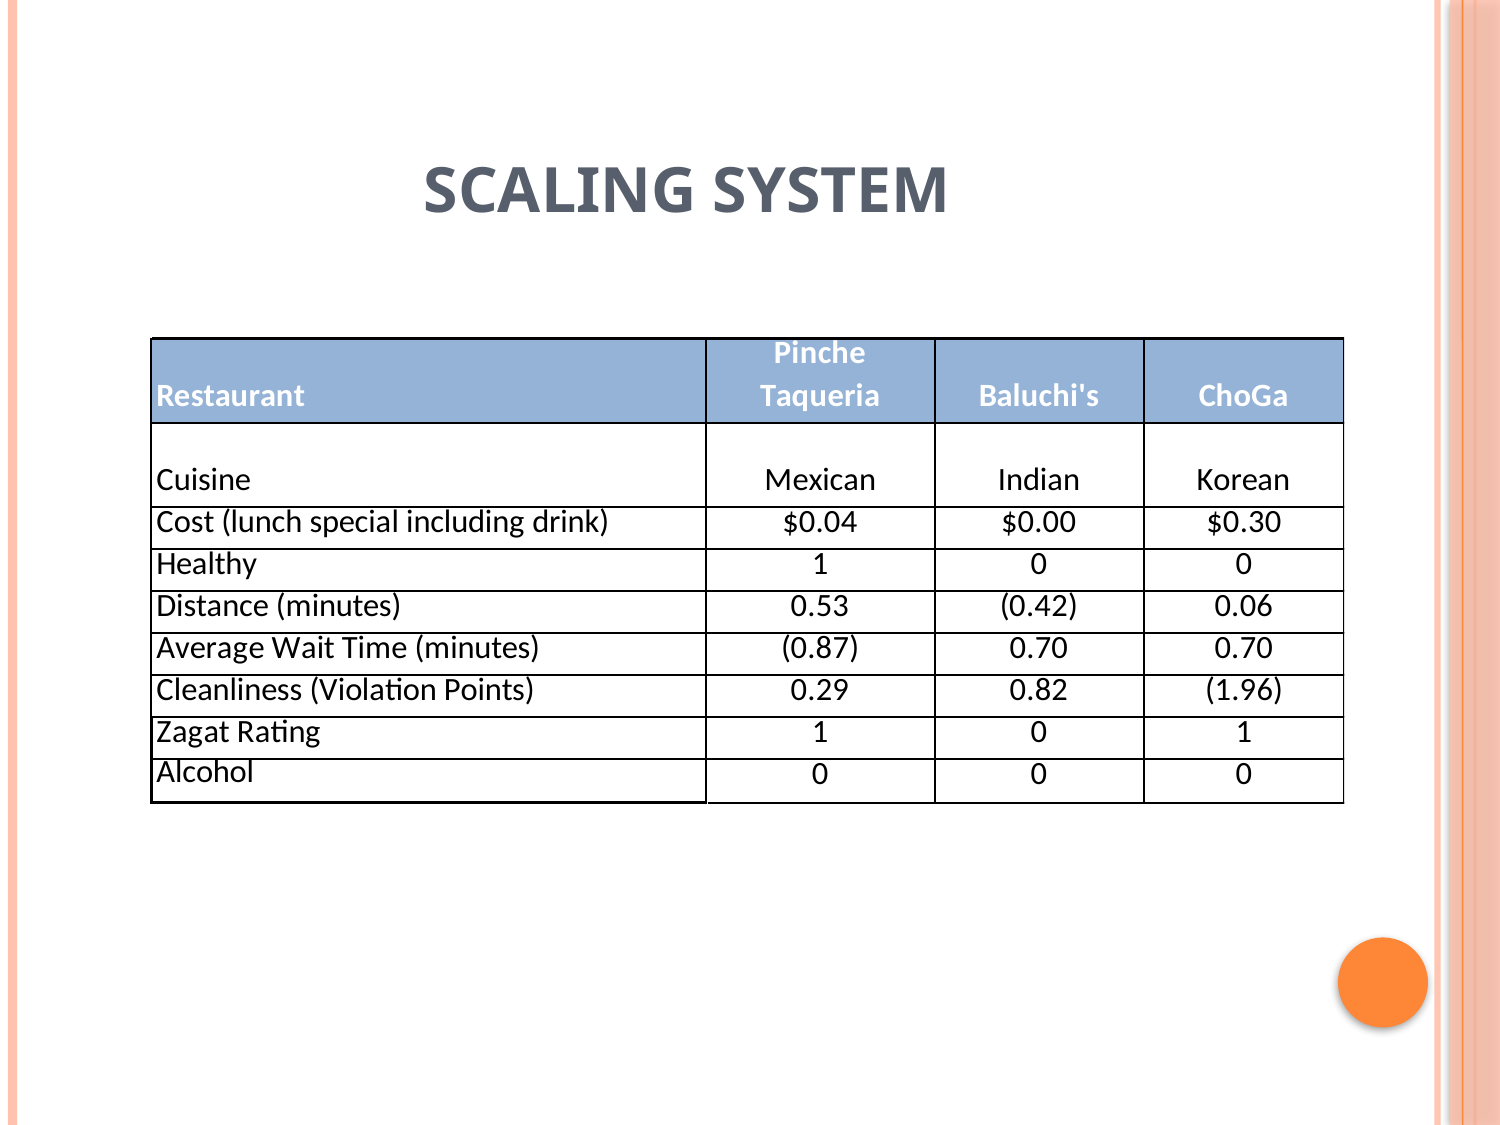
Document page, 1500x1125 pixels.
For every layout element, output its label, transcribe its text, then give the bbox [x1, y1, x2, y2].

title Scaling system [75, 45, 1300, 233]
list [149, 336, 1346, 805]
